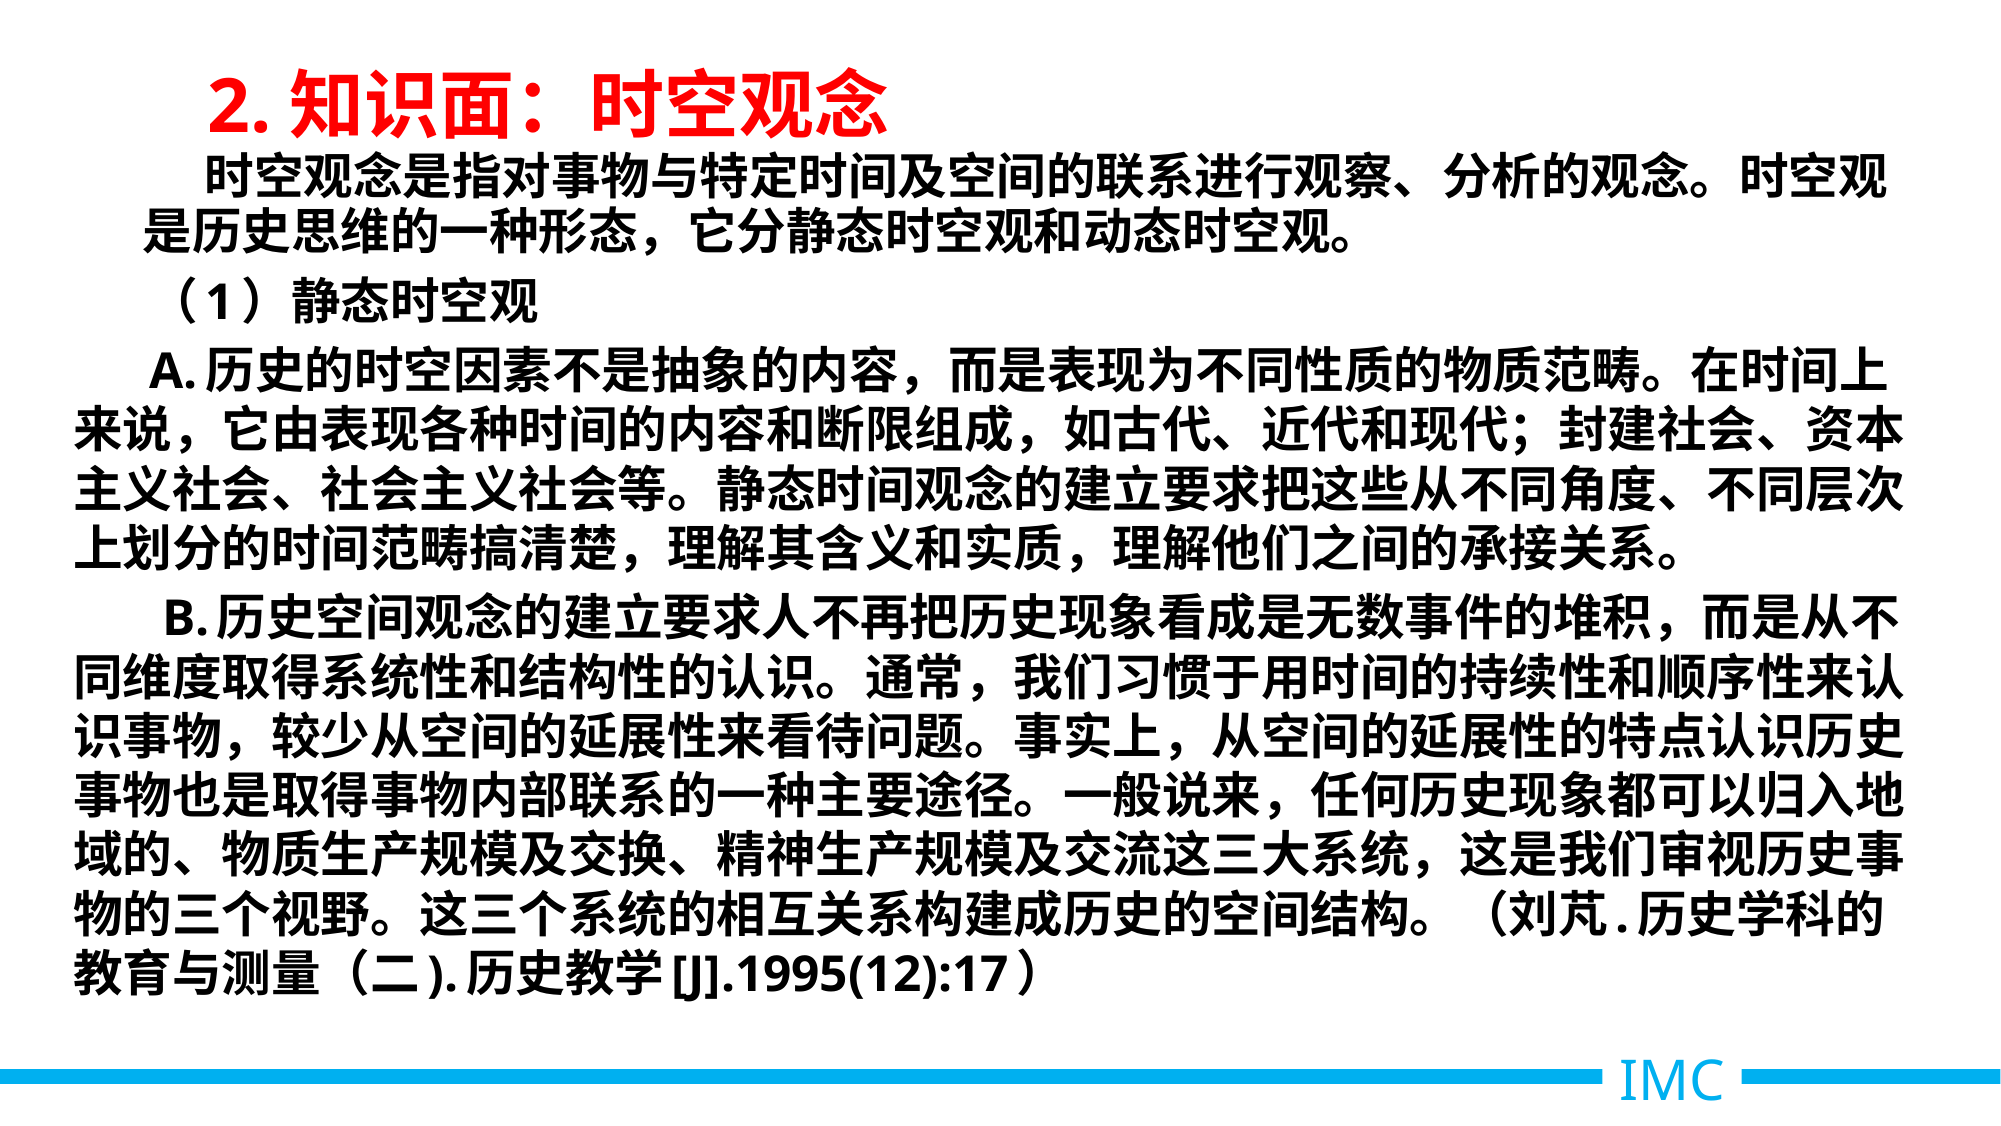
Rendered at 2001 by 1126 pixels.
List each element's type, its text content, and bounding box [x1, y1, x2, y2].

title 2.知识面：时空观念 [190, 44, 1698, 140]
list 时空观念是指对事物与特定时间及空间的联系进行观察、分析的观念。时空观是历史思维的一种形态，它分静态时空观和动态时空观。 （1）静态时空观 A.历史的时空因素不是抽象的内容，而是表现为不同性质的物质范畴。在时间上来说，它由表现各种时间的内容和断限组成，如古代、近代和现代；封建社会、资本主义社会、社会主义社会等。静态时间观念的建立要求把这些从不同角度、不同层次上划分的时间范畴搞清楚，理解其含义和实质，理解他们之间的承接关系。 B.历史空间观念的建立要求人不再把历史现象看成是无数事件的堆积，而是从不同维度取得系统性和结构性的认识。通常，我们习惯于用时间的持续性和顺序性来认识事物，较少从空间的延展性来看待问题。事实上，从空间的延展性的特点认识历史事物也是取得事物内部联系的一种主要途径。一般说来，任何历史现象都可以归入地域的、物质生产规模及交换、精神生产规模及交流这三大系统，这是我们审视历史事物的三个视野。这三个系统的相互关系构建成历史的空间结构。（刘芃.历史学科的教育与测量（二).历史教学[J].1995(12):17） [56, 140, 1923, 1063]
